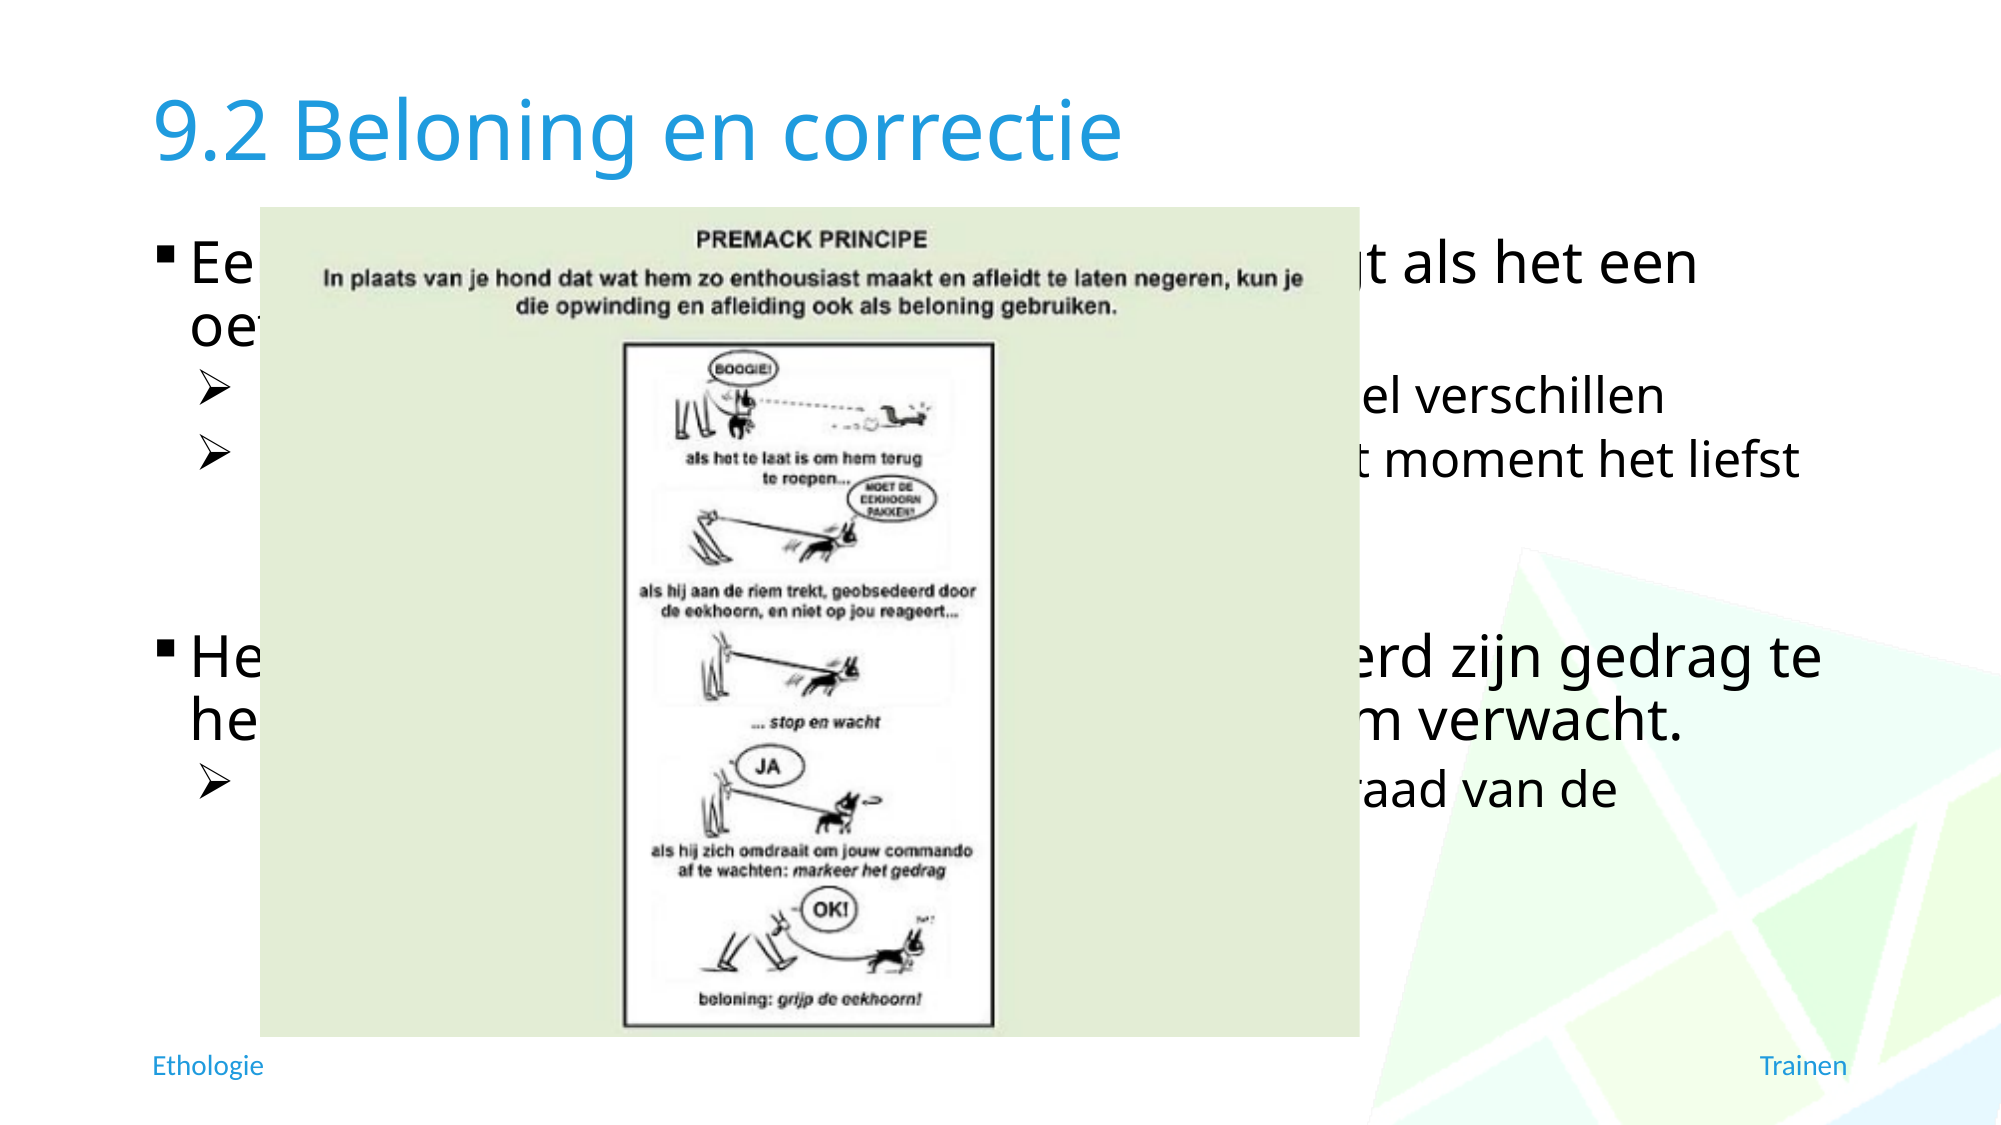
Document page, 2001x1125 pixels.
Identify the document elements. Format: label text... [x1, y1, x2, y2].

list Een beloning is iets leuks wat een dier krijgt als het een oefening goed heeft uitgevoerd. Wat het dier als beloning ervaart kan individueel verschillen Beste beloning is het dier geven wat het op dat moment het liefst wil (premack principe) Het dier wordt door de beloning gemotiveerd zijn gedrag te herhalen en leert zo welk gedrag je van hem verwacht. Hoe je beloont hangt af van de moeilijkheidsgraad van de inspanning. [1360, 226, 1863, 1014]
list Een beloning is iets leuks wat een dier krijgt als het een oefening goed heeft uitgevoerd. Wat het dier als beloning ervaart kan individueel verschillen Beste beloning is het dier geven wat het op dat moment het liefst wil (premack principe) Het dier wordt door de beloning gemotiveerd zijn gedrag te herhalen en leert zo welk gedrag je van hem verwacht. Hoe je beloont hangt af van de moeilijkheidsgraad van de inspanning. [137, 226, 260, 1014]
list Ethologie [137, 1042, 588, 1103]
picture [260, 207, 1360, 1037]
title 9.2 Beloning en correctie [137, 59, 1863, 208]
list Trainen [1412, 1042, 1863, 1103]
